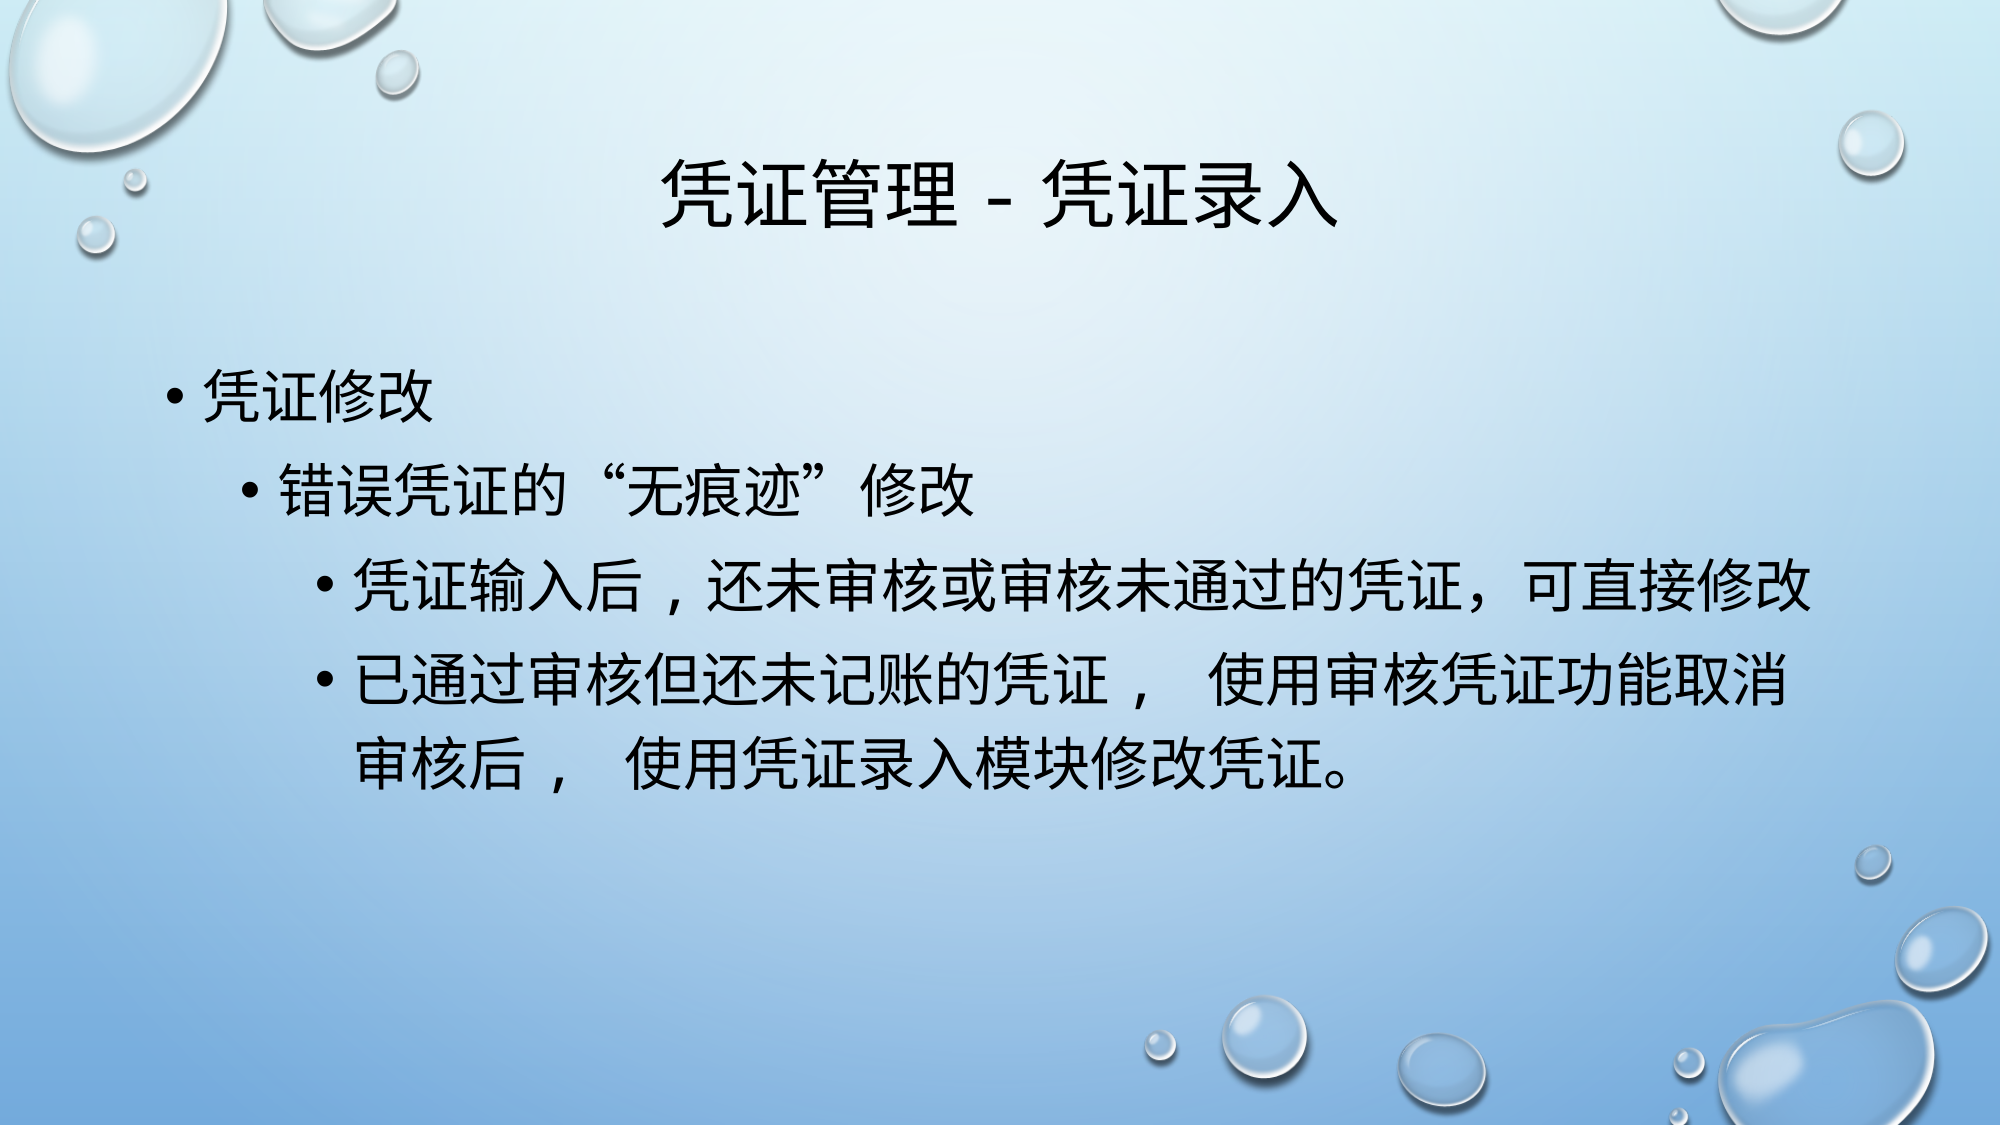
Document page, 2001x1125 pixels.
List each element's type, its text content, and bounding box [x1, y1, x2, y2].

list 凭证修改 错误凭证的“无痕迹”修改 凭证输入后,还未审核或审核未通过的凭证，可直接修改 已通过审核但还未记账的凭证, 使用审核凭证功能取消审核后, 使用凭证录入模块修改凭证。 [149, 339, 1850, 1103]
title 凭证管理-凭证录入 [149, 67, 1851, 329]
picture [0, 0, 2000, 1125]
